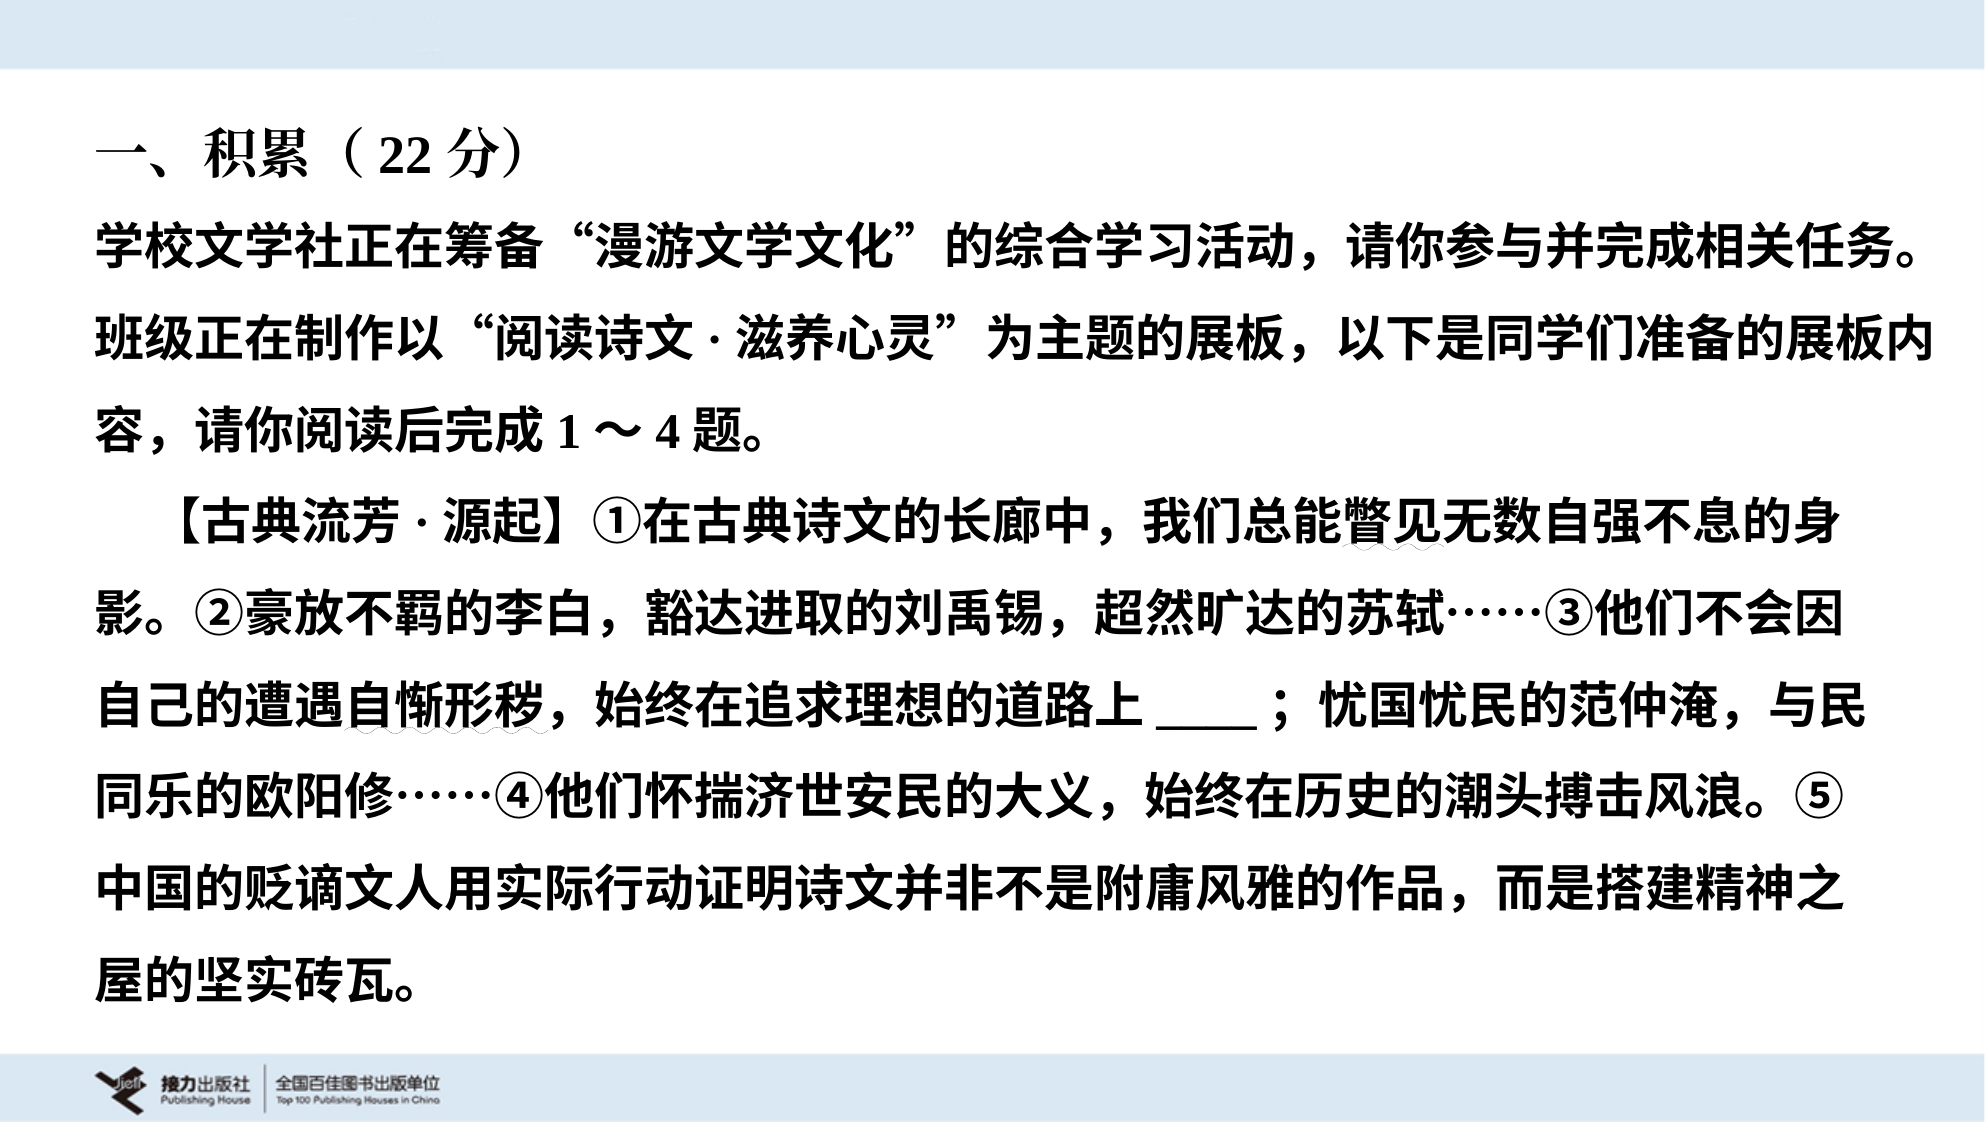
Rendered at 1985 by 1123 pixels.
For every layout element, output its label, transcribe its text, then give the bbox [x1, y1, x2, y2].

text_box 一、积累（22分） [94, 88, 1892, 183]
text_box 学校文学社正在筹备“漫游文学文化”的综合学习活动，请你参与并完成相关任务。 班级正在制作以“阅读诗文·滋养心灵”为主题的展板，以下是同学们准备的展板内 容，请你阅读后完成1～4题。 【古典流芳·源起】①在古典诗文的长廊中，我们总能瞥见无数自强不息的身 影。②豪放不羁的李白，豁达进取的刘禹锡，超然旷达的苏轼……③他们不会因 自己的遭遇自惭形秽，始终在追求理想的道路上____；忧国忧民的范仲淹，与民 同乐的欧阳修……④他们怀揣济世安民的大义，始终在历史的潮头搏击风浪。⑤ 中国的贬谪文人用实际行动证明诗文并非不是附庸风雅的作品，而是搭建精神之 屋的坚实砖瓦。 [94, 183, 1892, 1009]
picture [0, 0, 1985, 1122]
